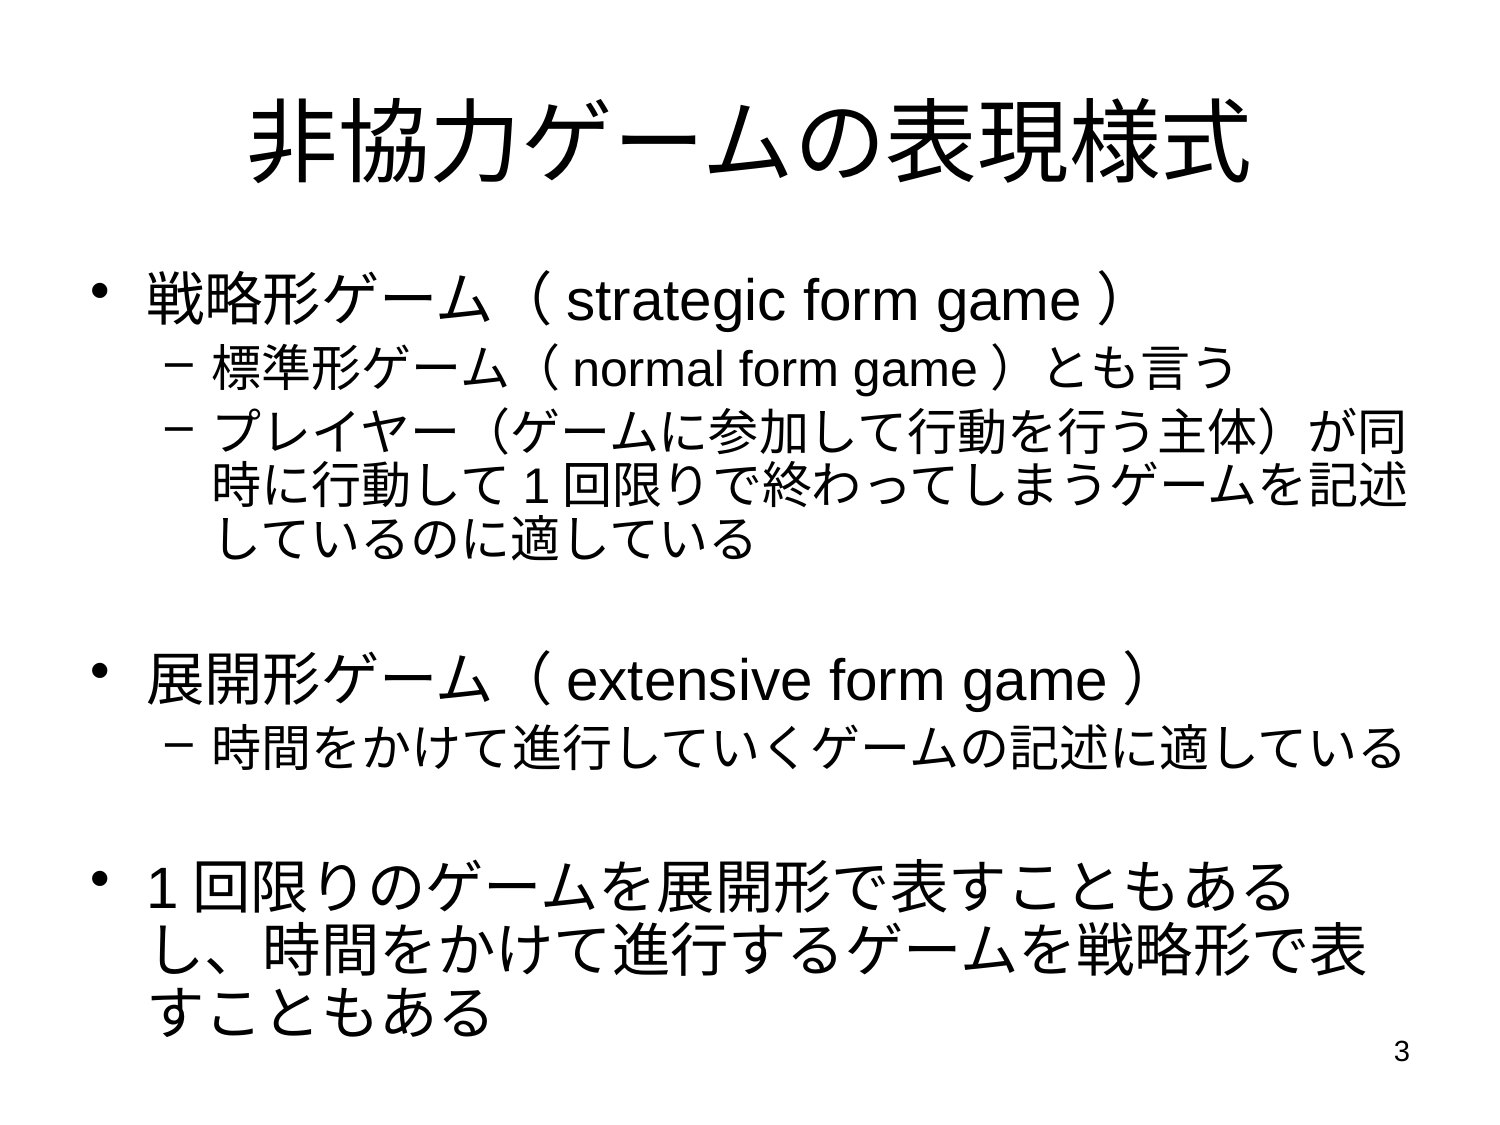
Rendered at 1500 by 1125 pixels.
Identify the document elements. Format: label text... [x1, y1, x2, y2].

title 非協力ゲームの表現様式 [75, 45, 1425, 233]
list 戦略形ゲーム（strategic form game） 標準形ゲーム（normal form game）とも言う プレイヤー（ゲームに参加して行動を行う主体）が同時に行動して1回限りで終わってしまうゲームを記述しているのに適している 展開形ゲーム（extensive form game） 時間をかけて進行していくゲームの記述に適している 1回限りのゲームを展開形で表すこともあるし、時間をかけて進行するゲームを戦略形で表すこともある [75, 262, 1425, 1005]
slide_number 3 [1074, 1024, 1426, 1103]
